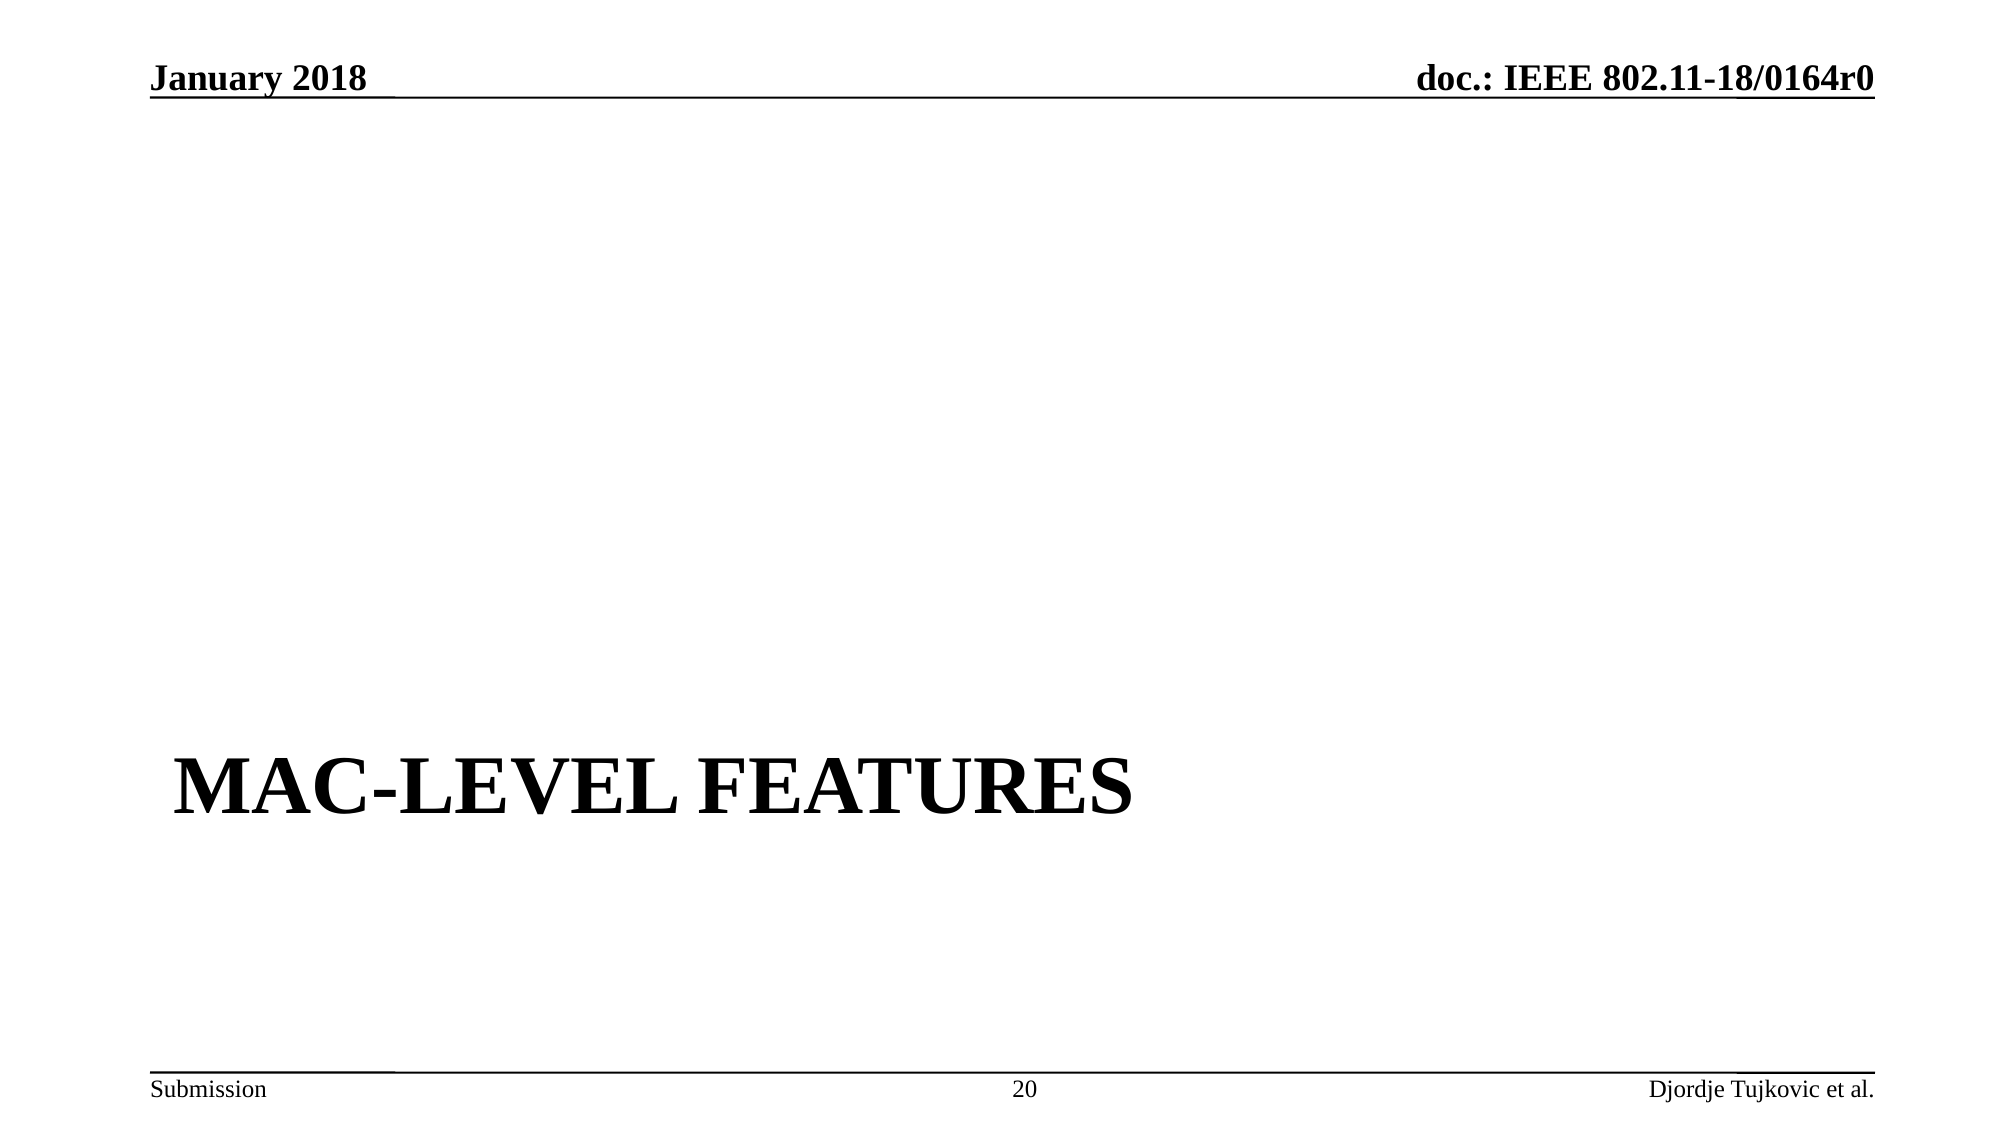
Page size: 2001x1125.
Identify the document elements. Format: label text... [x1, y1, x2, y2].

footer Djordje Tujkovic et al. [1169, 1072, 1876, 1111]
slide_number 20 [936, 1072, 1113, 1111]
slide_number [149, 59, 750, 98]
title MAC-level Features [157, 722, 1859, 947]
